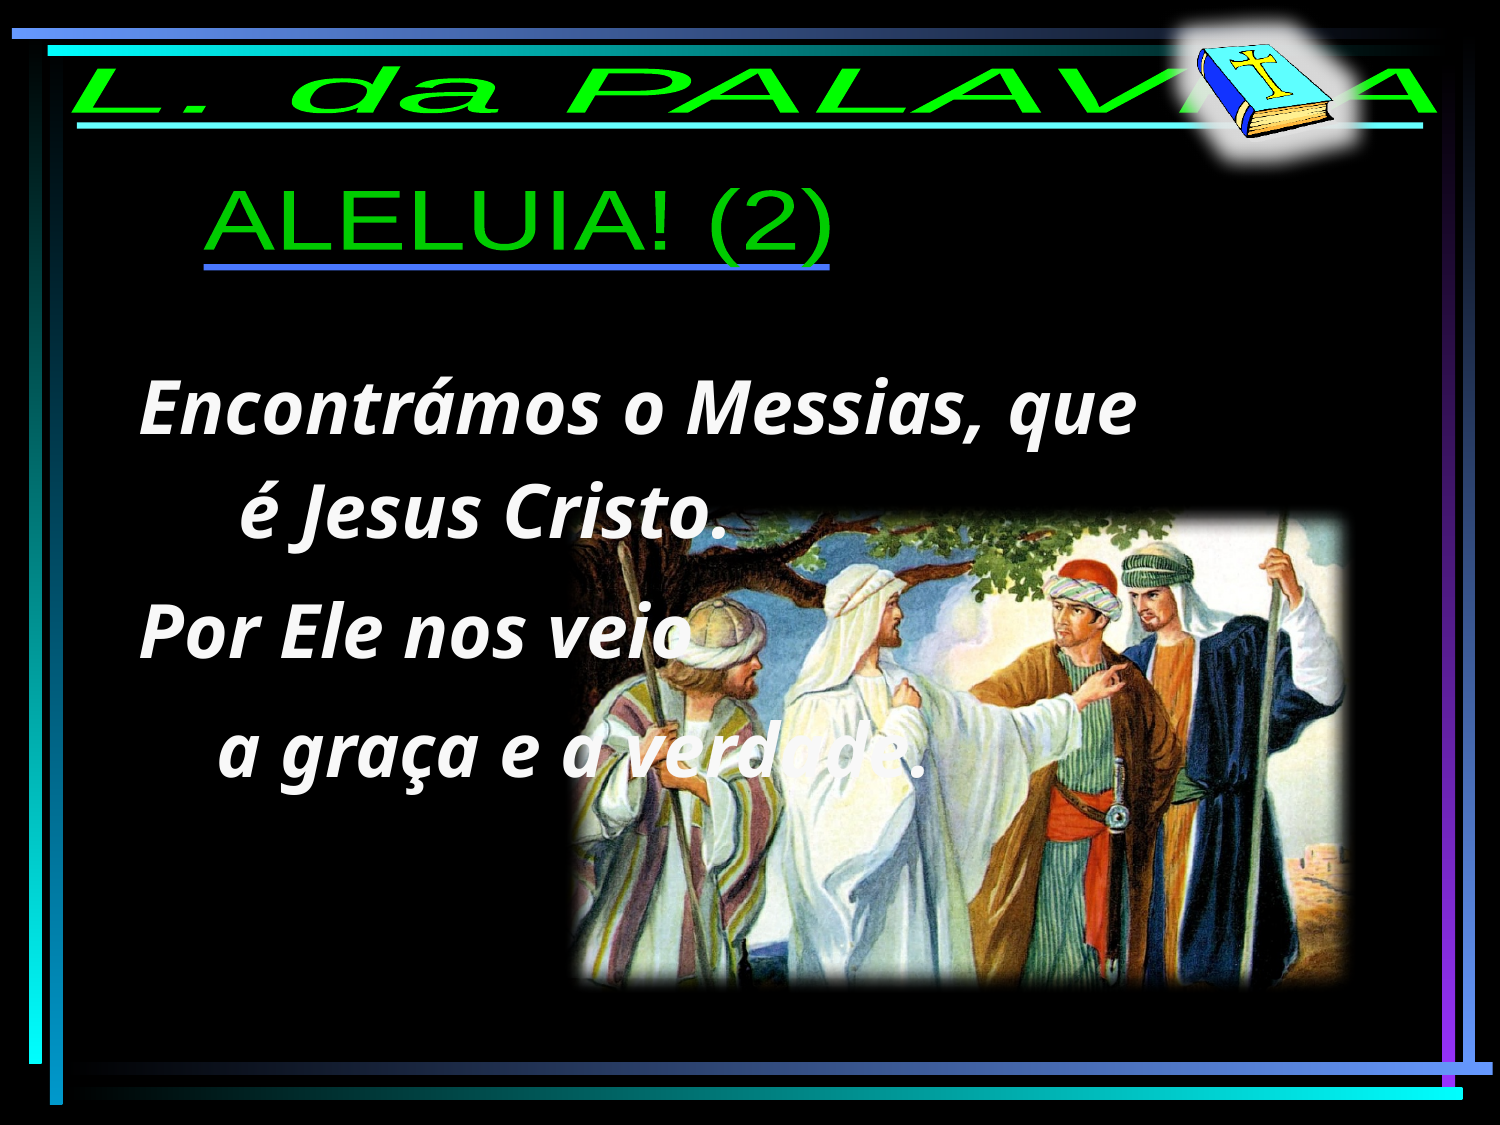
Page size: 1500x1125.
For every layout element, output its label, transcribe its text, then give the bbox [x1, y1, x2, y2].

text_box [1374, 122, 1424, 129]
picture [1197, 42, 1336, 138]
picture [564, 503, 1357, 994]
list Encontrámos o Messias, que é Jesus Cristo. Por Ele nos veio a graça e a verdade. [123, 338, 1187, 823]
text_box [76, 122, 1162, 129]
